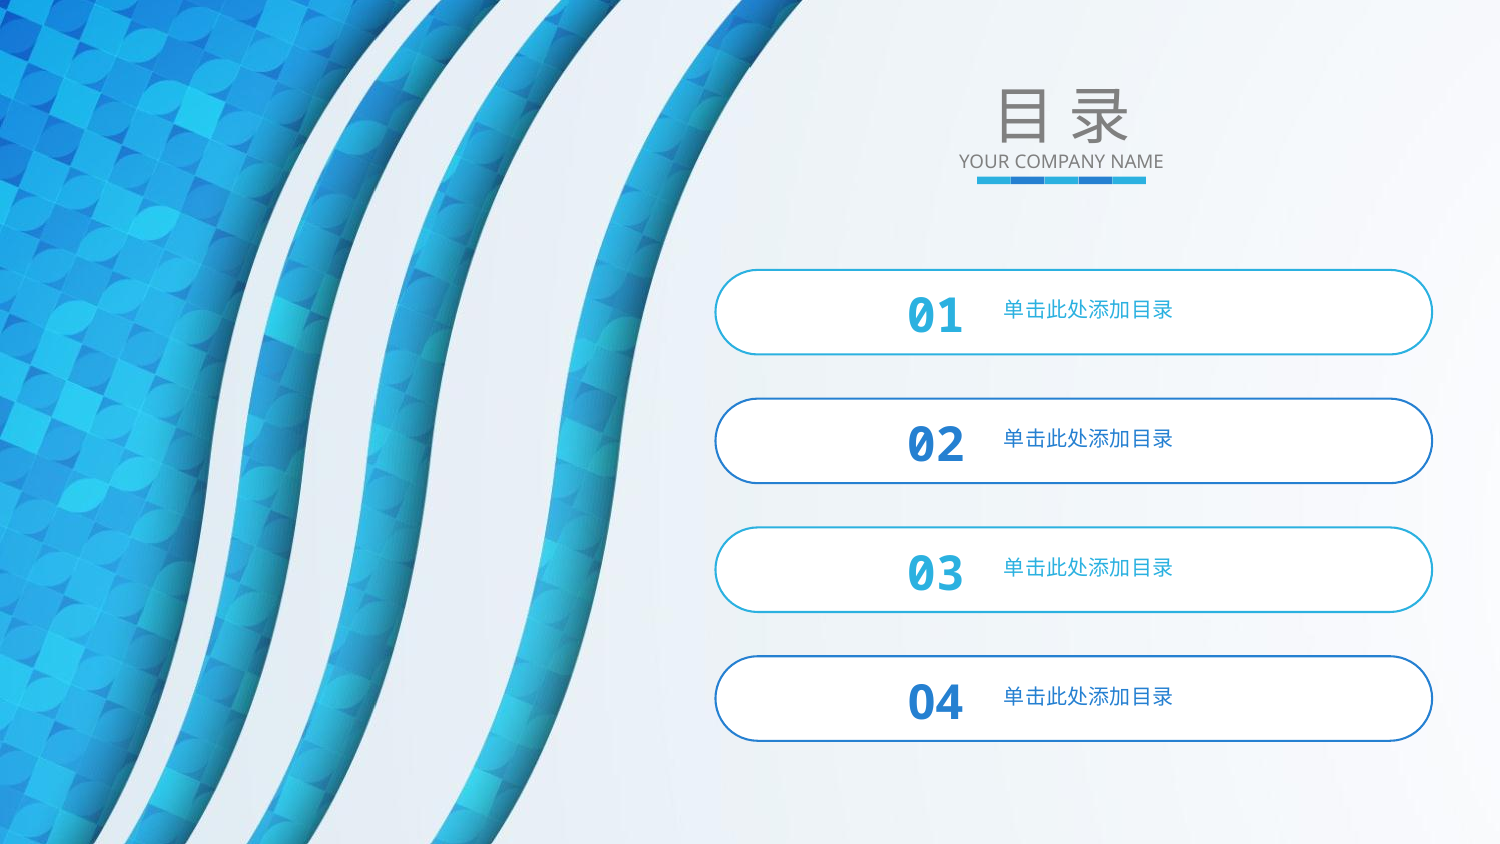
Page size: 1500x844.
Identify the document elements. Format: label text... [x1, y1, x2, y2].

text_box 目 录 [858, 68, 1266, 159]
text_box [715, 269, 1433, 355]
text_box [715, 527, 1433, 612]
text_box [916, 143, 1207, 185]
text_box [715, 398, 1433, 484]
picture [0, 0, 1500, 844]
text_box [715, 656, 1433, 741]
